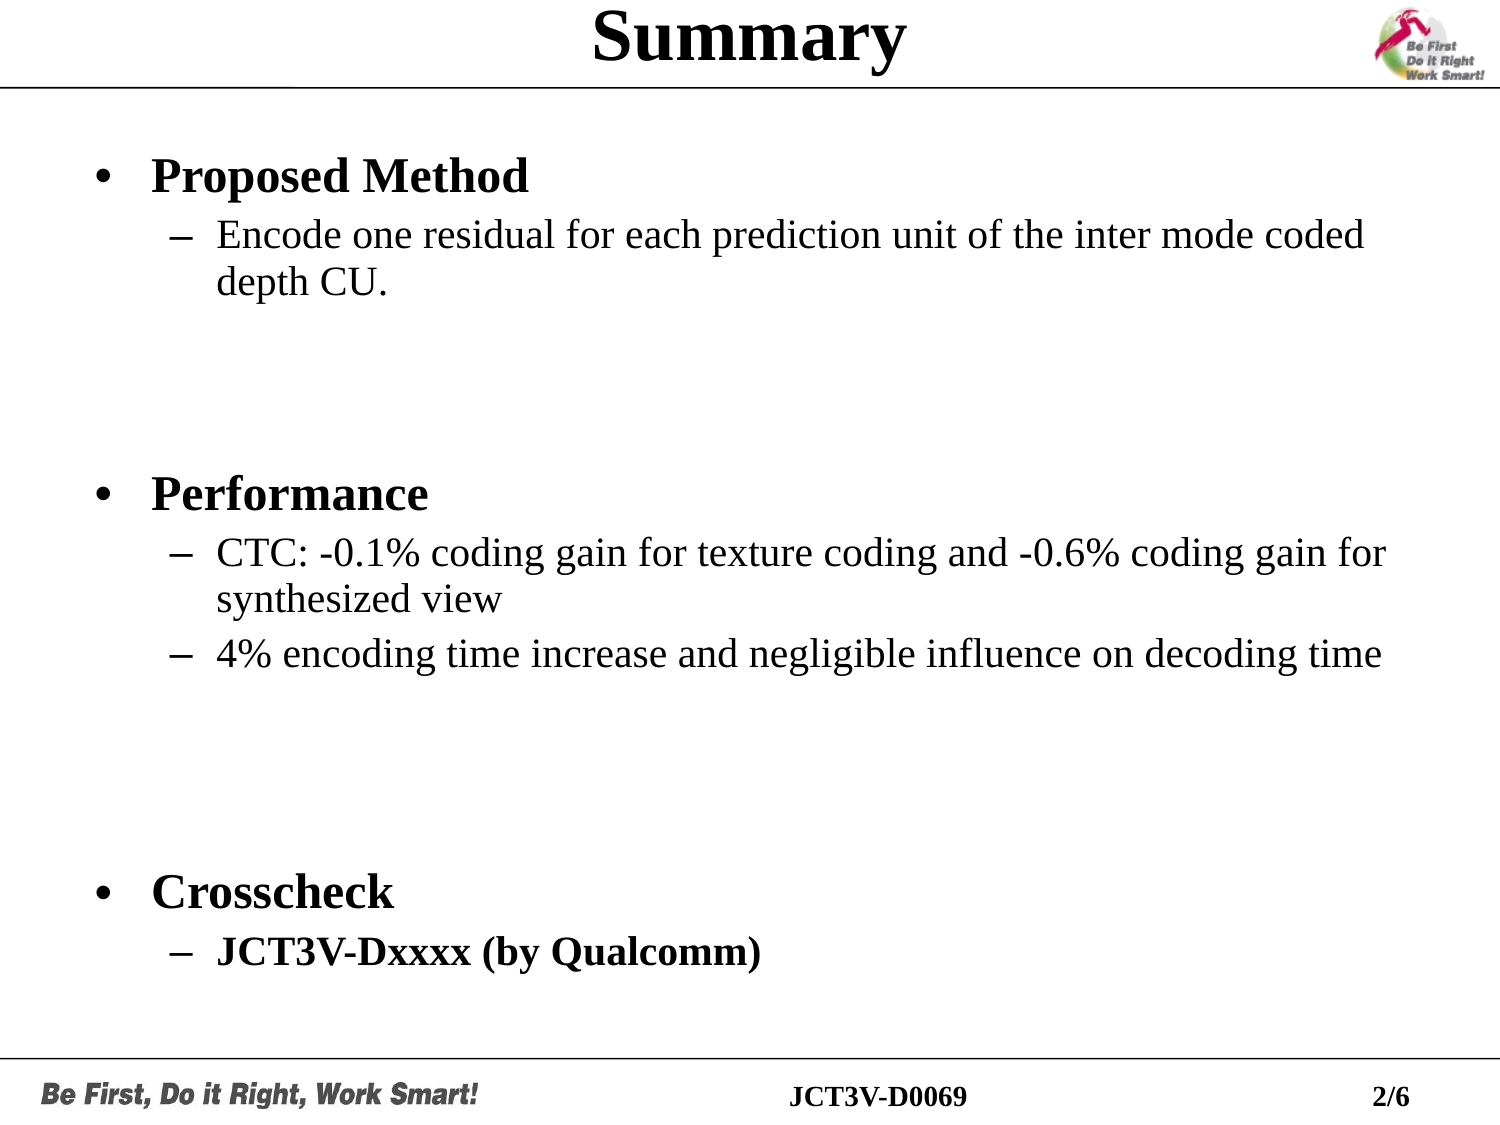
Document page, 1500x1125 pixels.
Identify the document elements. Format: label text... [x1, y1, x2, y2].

title Summary [74, 0, 1426, 130]
list Proposed Method Encode one residual for each prediction unit of the inter mode coded depth CU. Performance CTC: -0.1% coding gain for texture coding and -0.6% coding gain for synthesized view 4% encoding time increase and negligible influence on decoding time Crosscheck JCT3V-Dxxxx (by Qualcomm) [79, 140, 1430, 1032]
picture [1426, 5, 1489, 83]
slide_number 2/6 [1074, 1065, 1425, 1125]
picture [41, 1082, 478, 1109]
text_box JCT3V-D0069 [632, 1065, 983, 1125]
